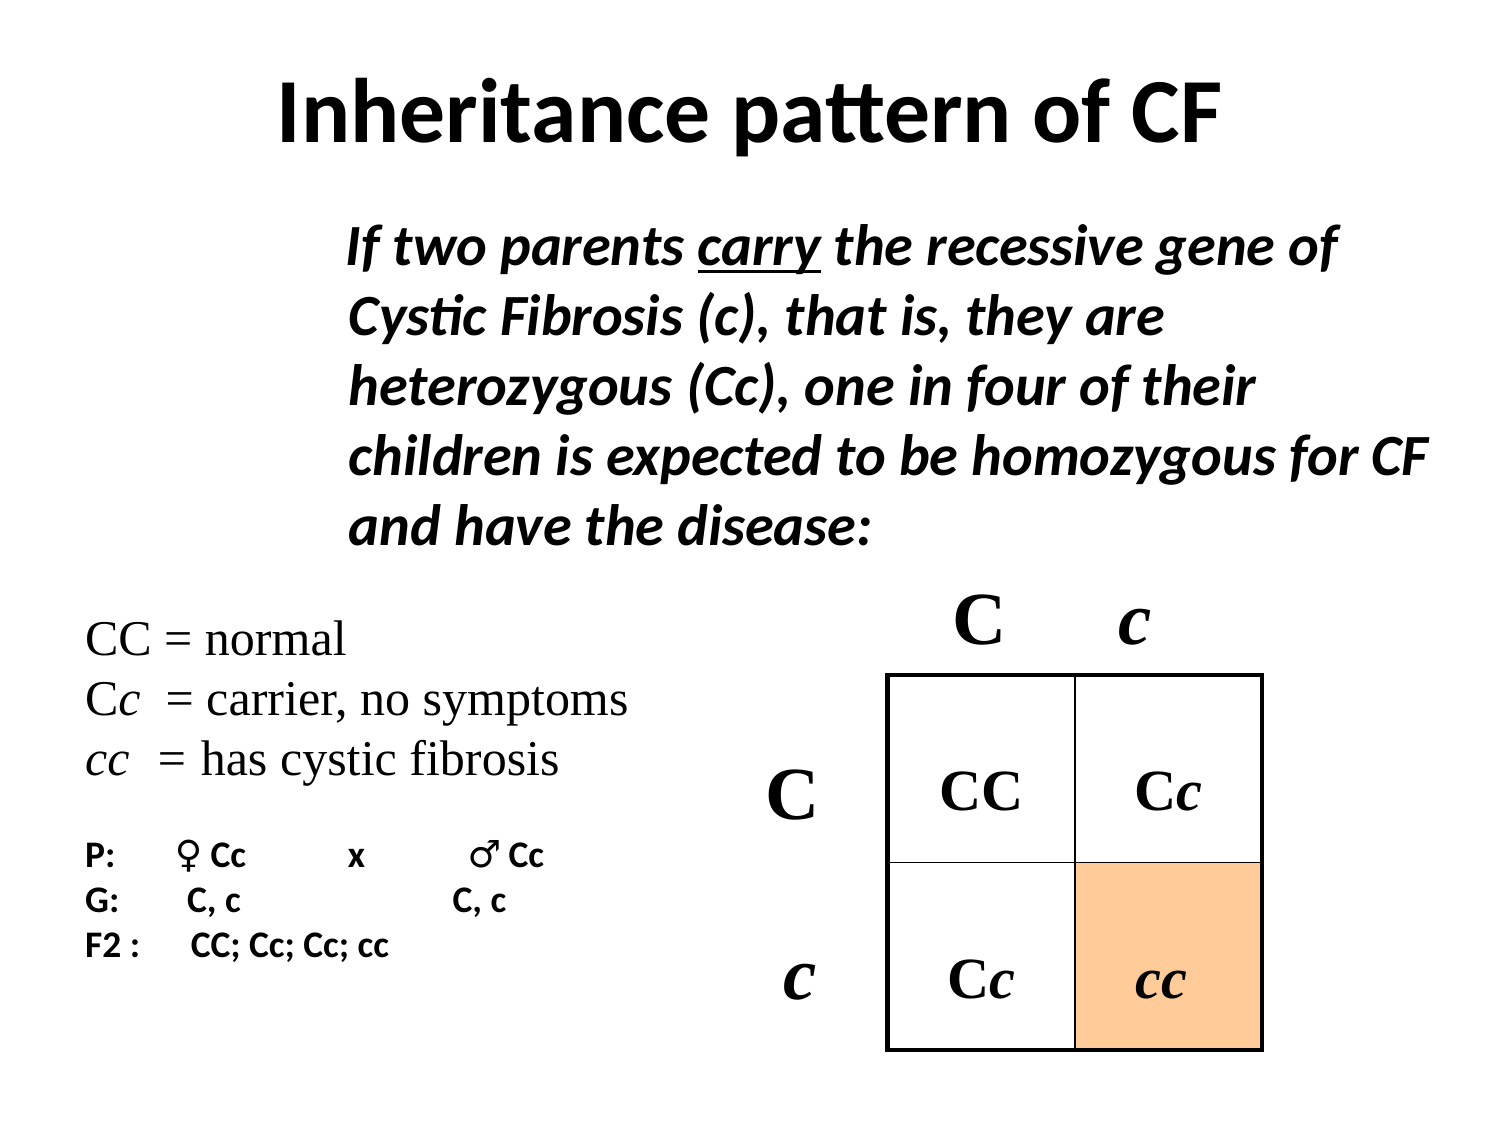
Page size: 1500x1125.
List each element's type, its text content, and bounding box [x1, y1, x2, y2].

table_cell Cc [890, 863, 1074, 1048]
table_header Cc [1076, 677, 1260, 862]
list If two parents carry the recessive gene of Cystic Fibrosis (c), that is, they are heterozygous (Cc), one in four of their children is expected to be homozygous for CF and have the disease: [277, 200, 1459, 875]
text_box CC = normal Cc = carrier, no symptoms cc = has cystic fibrosis P: ♀ Cc x ♂ Cc G: C, c C, c F2 : CC; Cc; Cc; cc [70, 597, 644, 1033]
table_header CC [890, 677, 1074, 862]
text_box C c [750, 737, 835, 1023]
title Inheritance pattern of CF [112, 24, 1388, 188]
table_cell cc [1076, 863, 1260, 1048]
text_box C c [937, 562, 1275, 668]
